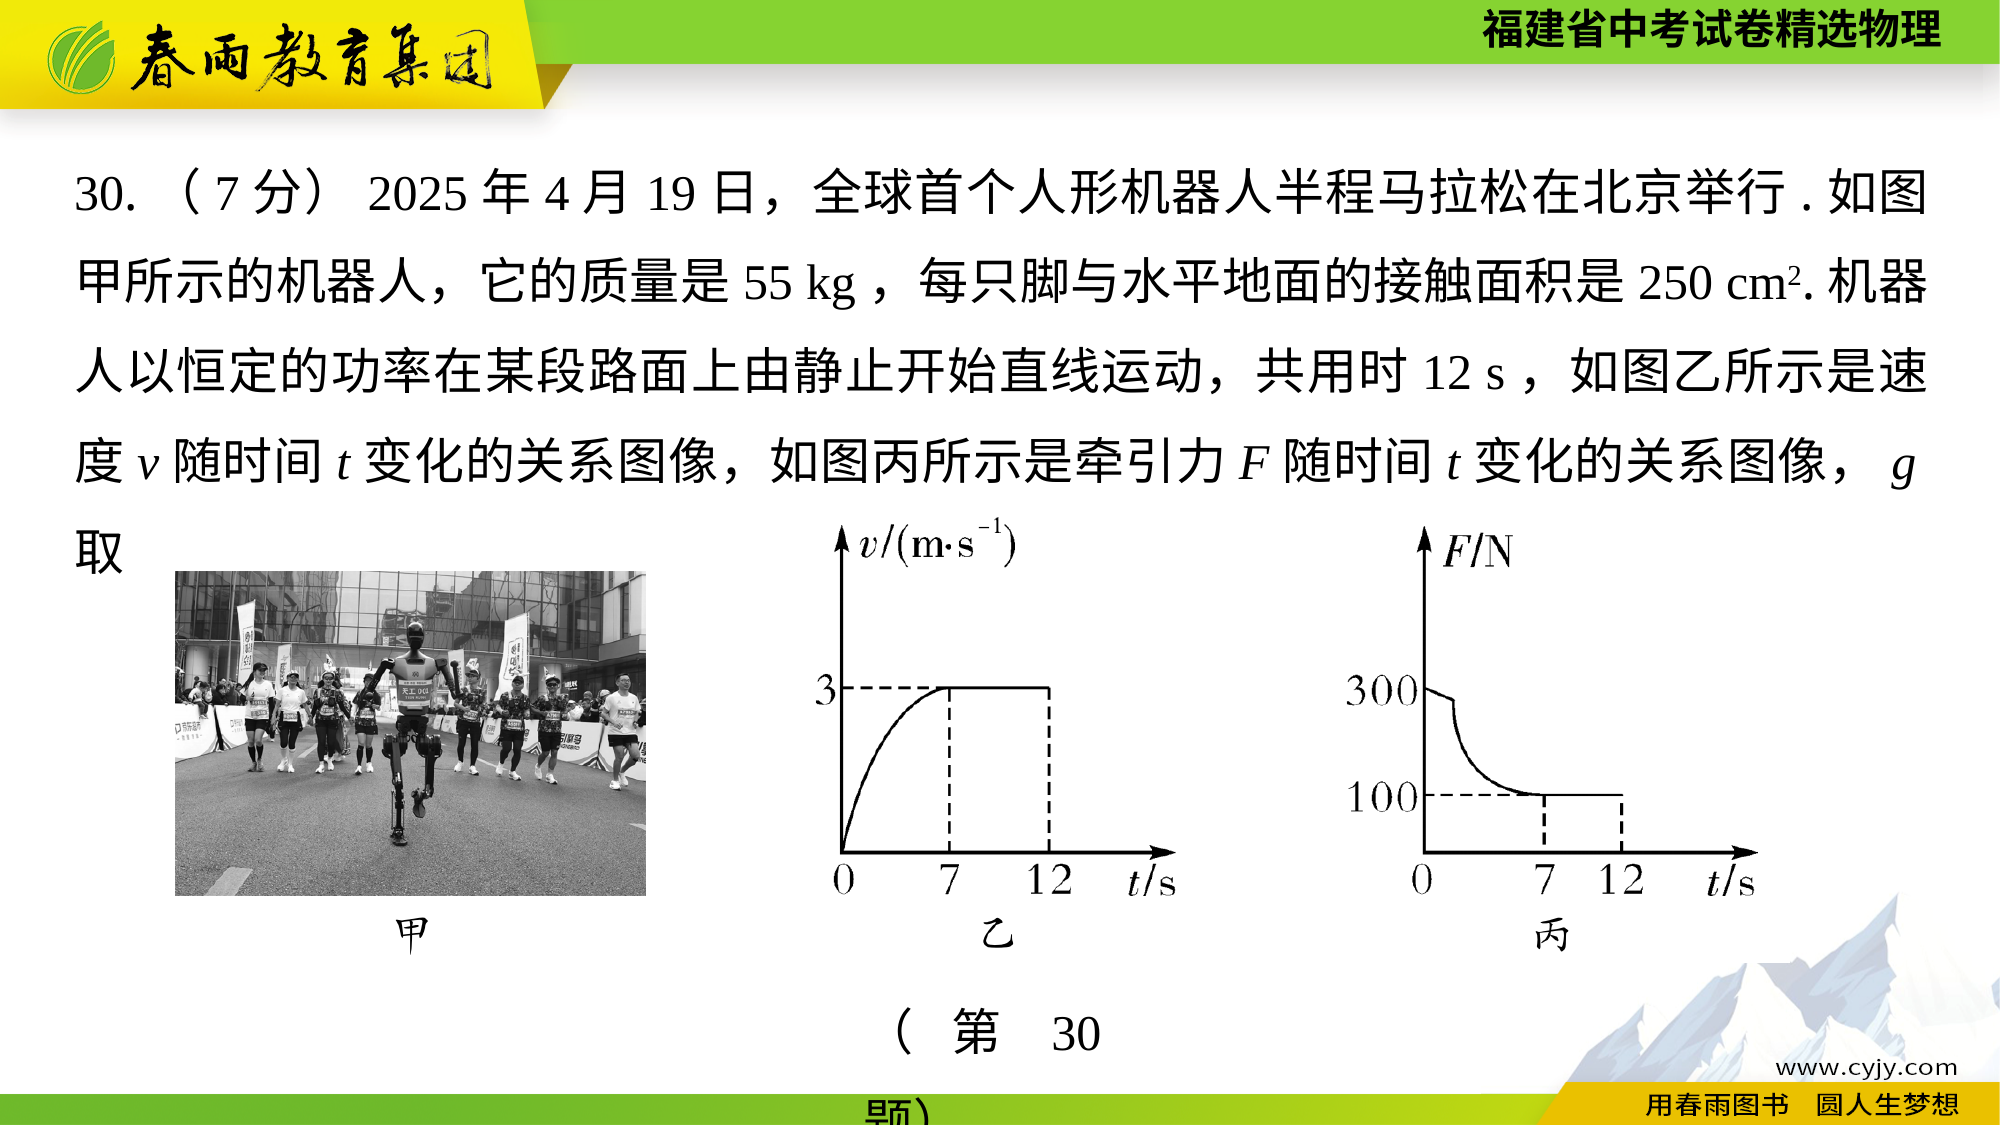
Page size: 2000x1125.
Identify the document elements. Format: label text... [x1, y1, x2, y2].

picture [0, 0, 2000, 1125]
list 30.（7分）2025年4月19日，全球首个人形机器人半程马拉松在北京举行.如图甲所示的机器人，它的质量是55 kg，每只脚与水平地面的接触面积是250 cm2.机器人以恒定的功率在某段路面上由静止开始直线运动，共用时12 s，如图乙所示是速度v随时间t变化的关系图像，如图丙所示是牵引力F随时间t变化的关系图像，g取10 N/kg.求： [59, 122, 1944, 502]
text_box （第30题） [848, 974, 1129, 1068]
